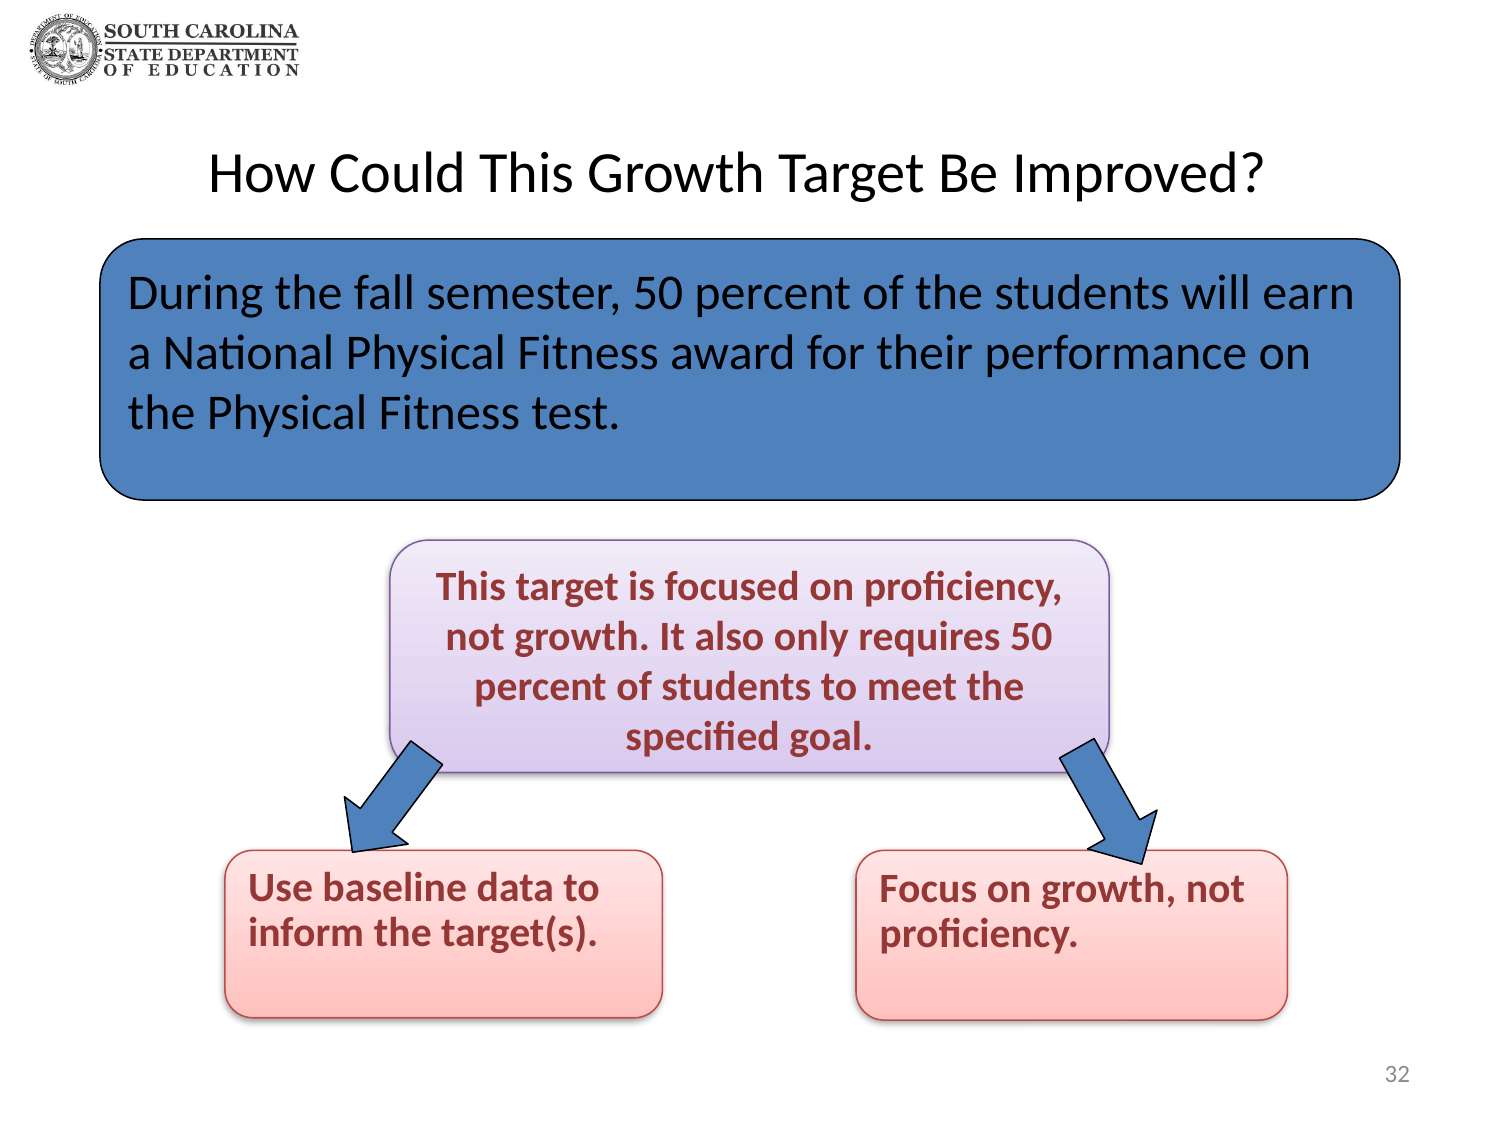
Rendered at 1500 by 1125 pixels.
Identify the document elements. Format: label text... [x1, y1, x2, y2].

text_box [1059, 738, 1158, 865]
text_box [344, 740, 443, 853]
title How Could This Growth Target Be Improved? [99, 75, 1375, 263]
picture [24, 12, 313, 90]
text_box Focus on growth, not proficiency. [855, 849, 1289, 1021]
slide_number 32 [1074, 1042, 1425, 1103]
text_box This target is focused on proficiency, not growth. It also only requires 50 percent of students to meet the specified goal. [388, 539, 1110, 774]
text_box During the fall semester, 50 percent of the students will earn a National Physical Fitness award for their performance on the Physical Fitness test. [99, 238, 1400, 501]
text_box Use baseline data to inform the target(s). [224, 849, 664, 1019]
